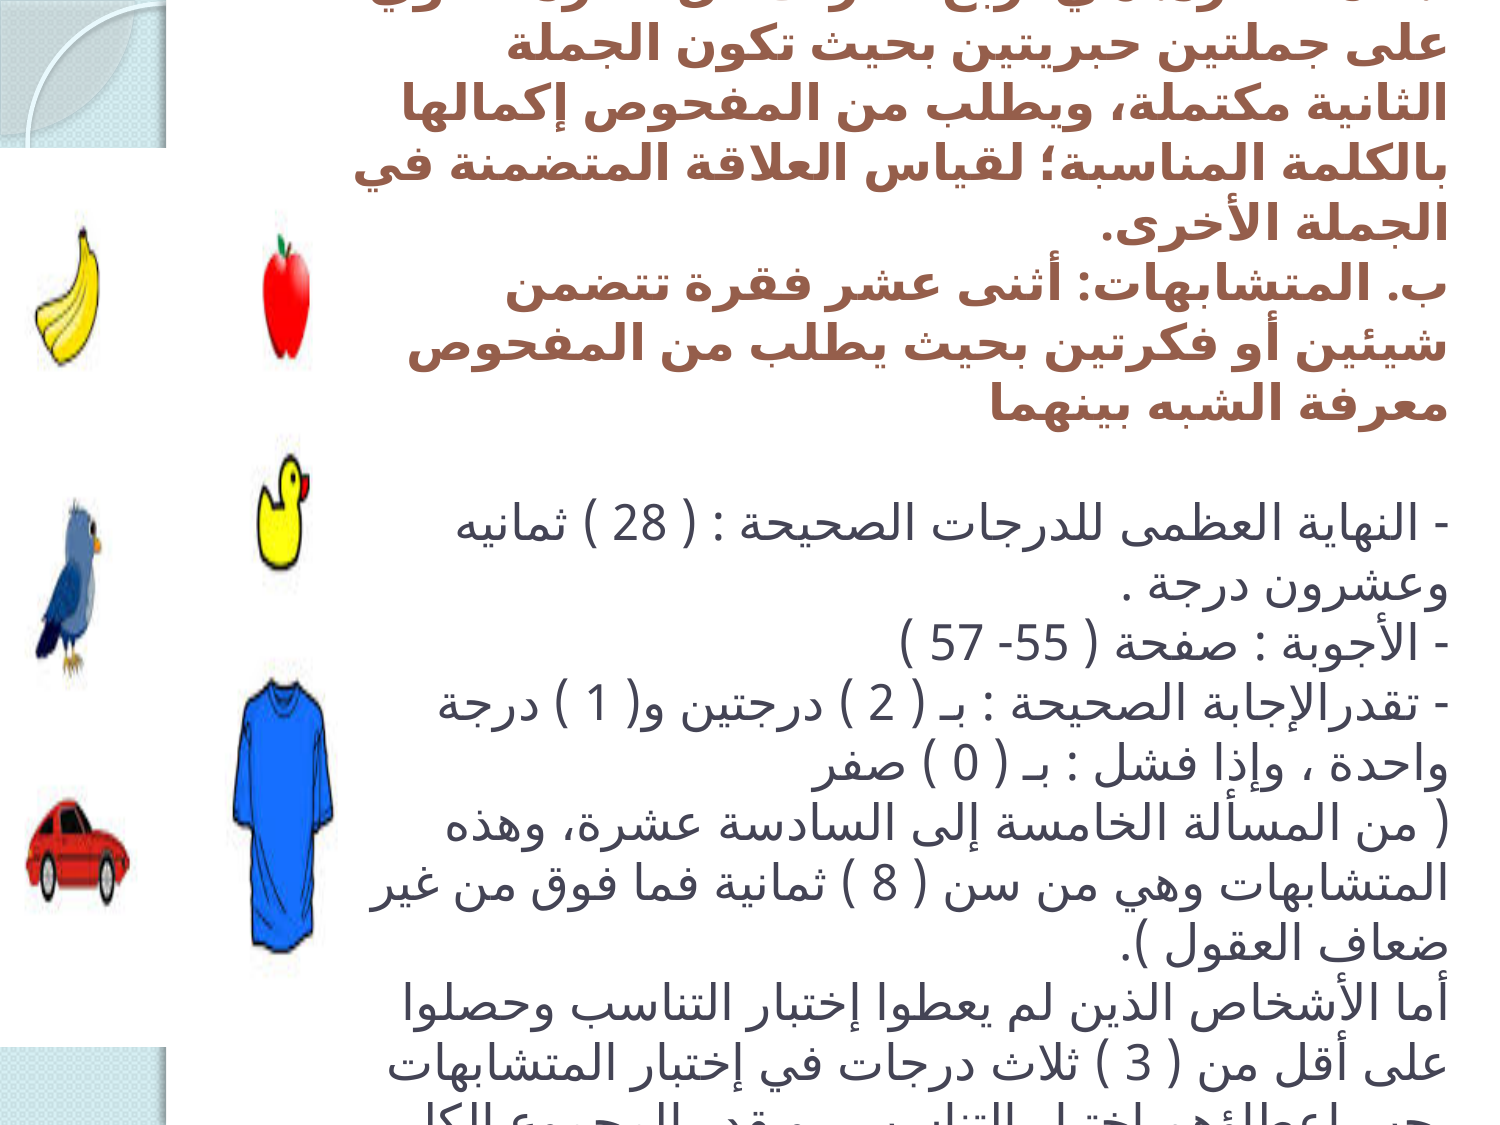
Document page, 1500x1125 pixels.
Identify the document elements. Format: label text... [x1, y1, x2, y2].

title إختبار المتشابهات : أ‌. المتناظرة: هي أربع فقرات كل فقرة تحتوي على جملتين حبريتين بحيث تكون الجملة الثانية مكتملة، ويطلب من المفحوص إكمالها بالكلمة المناسبة؛ لقياس العلاقة المتضمنة في الجملة الأخرى. ب‌. المتشابهات: أثنى عشر فقرة تتضمن شيئين أو فكرتين بحيث يطلب من المفحوص معرفة الشبه بينهما - النهاية العظمى للدرجات الصحيحة : ( 28 ) ثمانيه وعشرون درجة . - الأجوبة : صفحة ( 55- 57 ) - تقدرالإجابة الصحيحة : بـ ( 2 ) درجتين و( 1 ) درجة واحدة ، وإذا فشل : بـ ( 0 ) صفر ( من المسألة الخامسة إلى السادسة عشرة، وهذه المتشابهات وهي من سن ( 8 ) ثمانية فما فوق من غير ضعاف العقول ). أما الأشخاص الذين لم يعطوا إختبار التناسب وحصلوا على أقل من ( 3 ) ثلاث درجات في إختبار المتشابهات يجب إعطاؤهم إختبار التناسب ، ويقدر المجموع الكلي الذي يحصلون عليه في الجزئين أ ، ب . . [336, 78, 1466, 1083]
picture [0, 148, 352, 1047]
